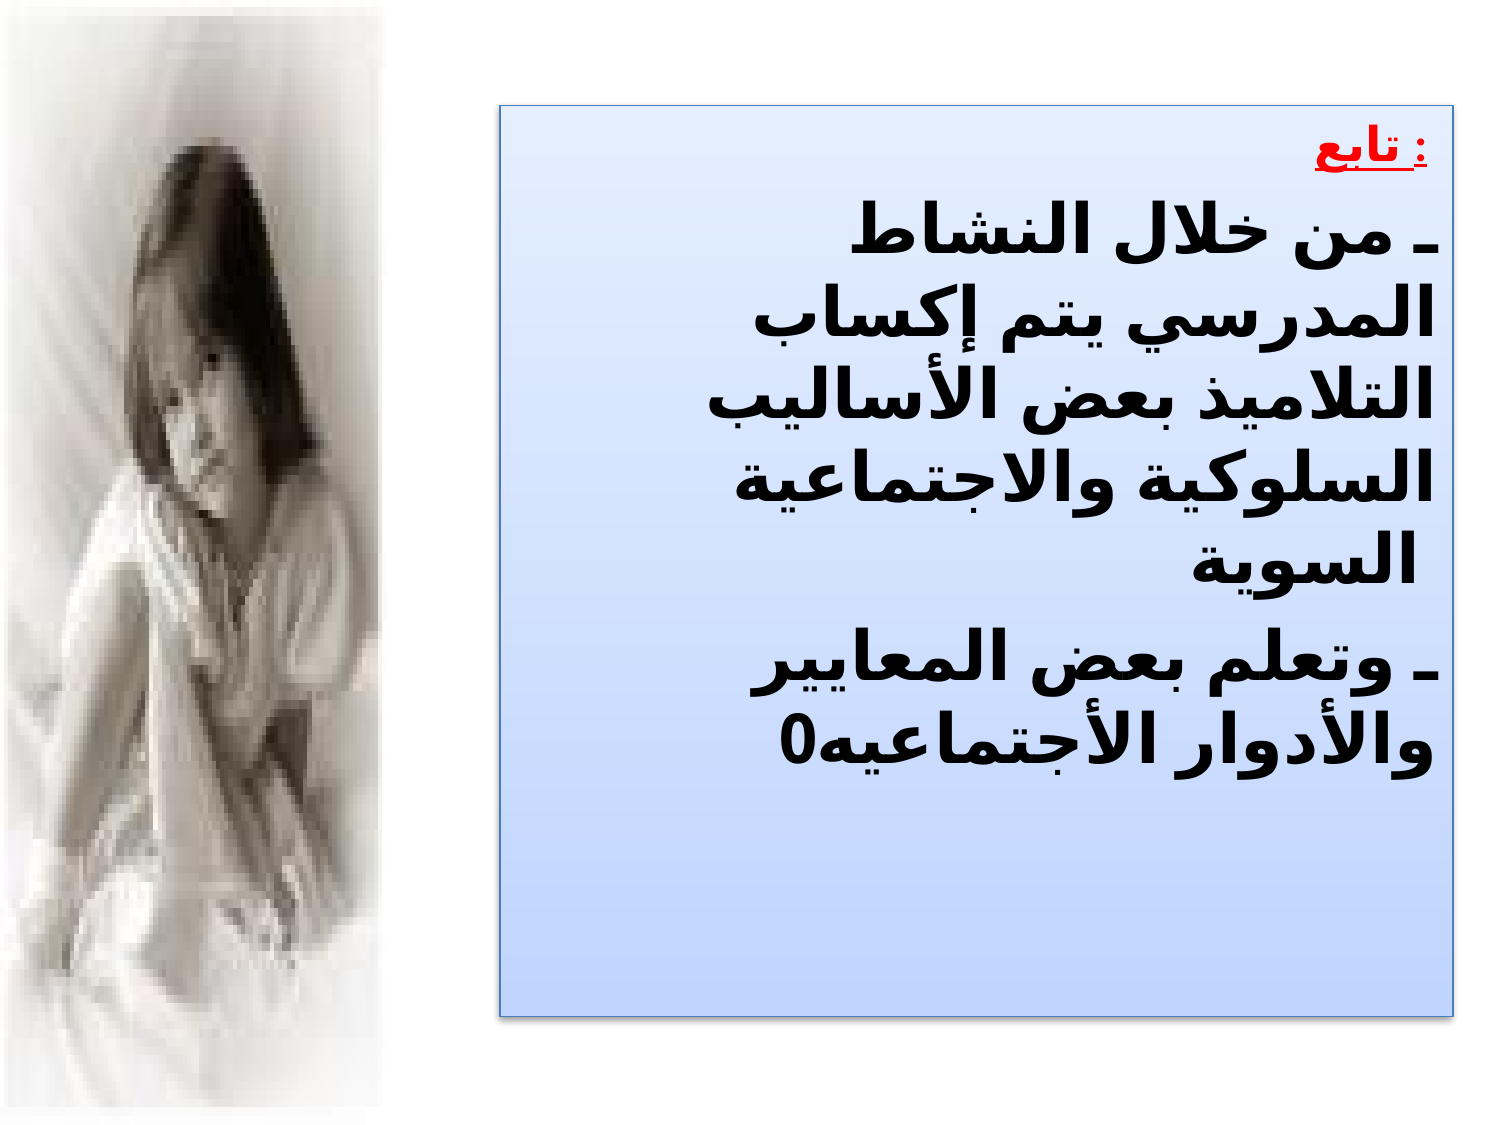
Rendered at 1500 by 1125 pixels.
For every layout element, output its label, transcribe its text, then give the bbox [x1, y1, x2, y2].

picture [0, 0, 387, 1125]
list تابع : ـ من خلال النشاط المدرسي يتم إكساب التلاميذ بعض الأساليب السلوكية والاجتماعية السوية ـ وتعلم بعض المعايير والأدوار الأجتماعيه0 [499, 105, 1454, 1017]
